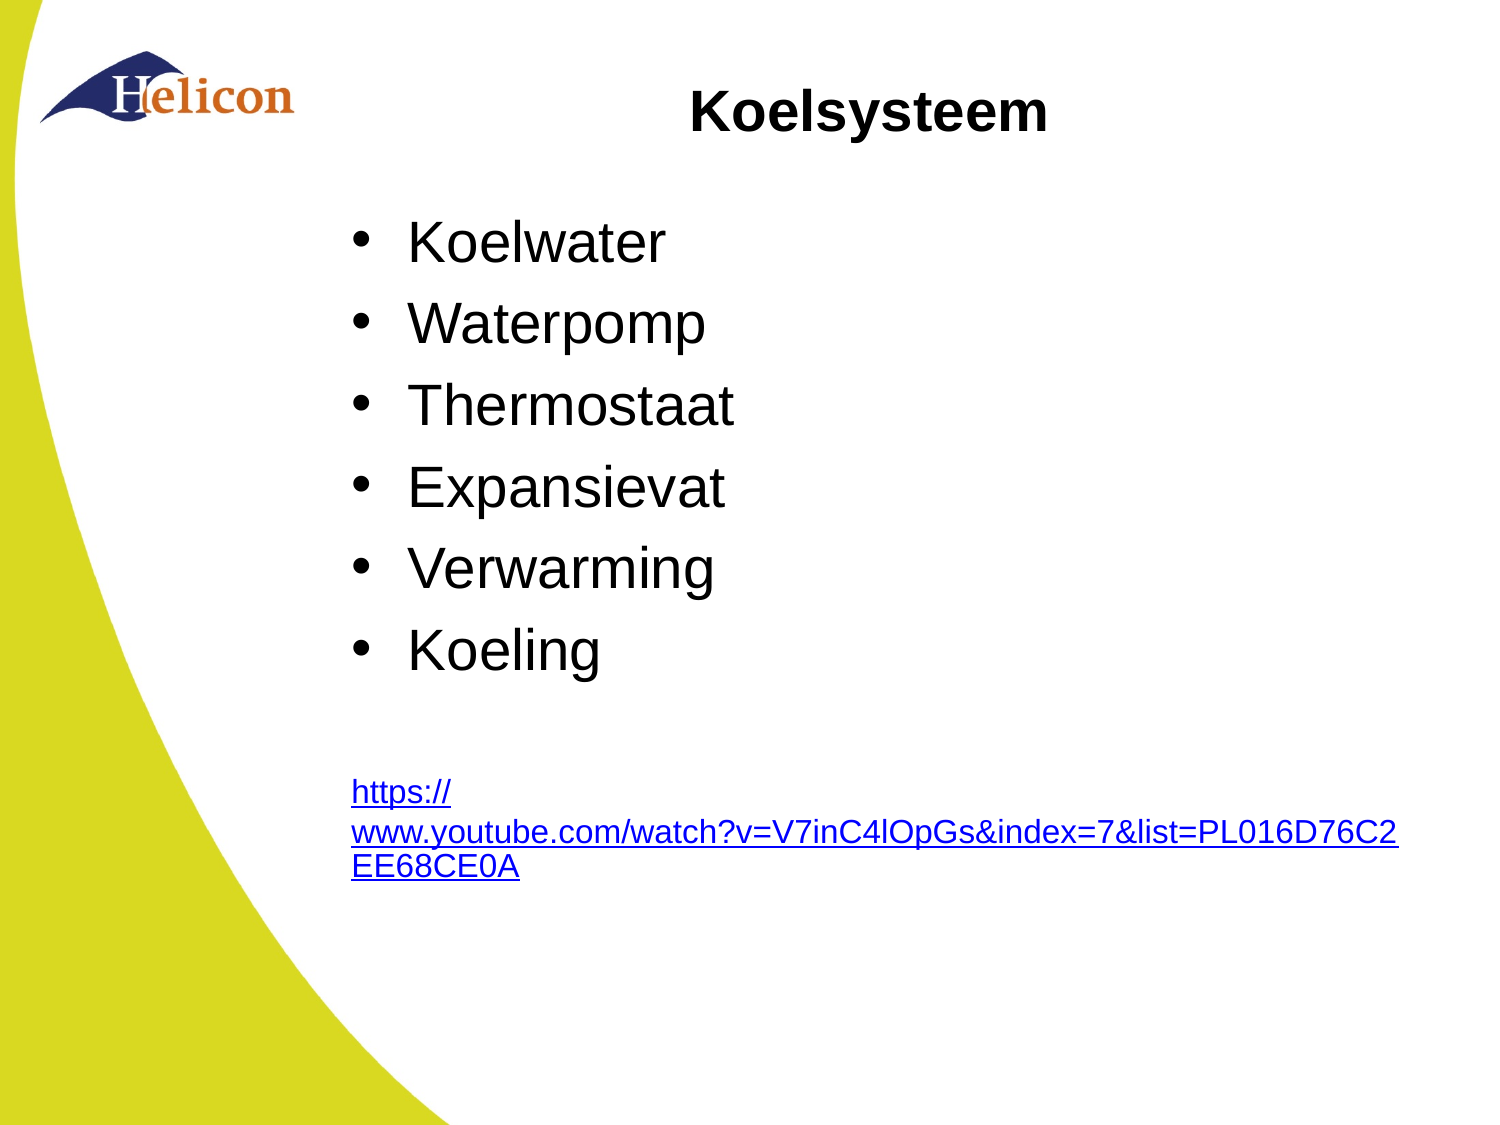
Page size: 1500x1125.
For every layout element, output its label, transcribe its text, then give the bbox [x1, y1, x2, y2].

title Koelsysteem [324, 54, 1415, 161]
picture [0, 0, 1500, 1125]
list Koelwater Waterpomp Thermostaat Expansievat Verwarming Koeling https://www.youtube.com/watch?v=V7inC4lOpGs&index=7&list=PL016D76C2EE68CE0A [336, 196, 1425, 1005]
